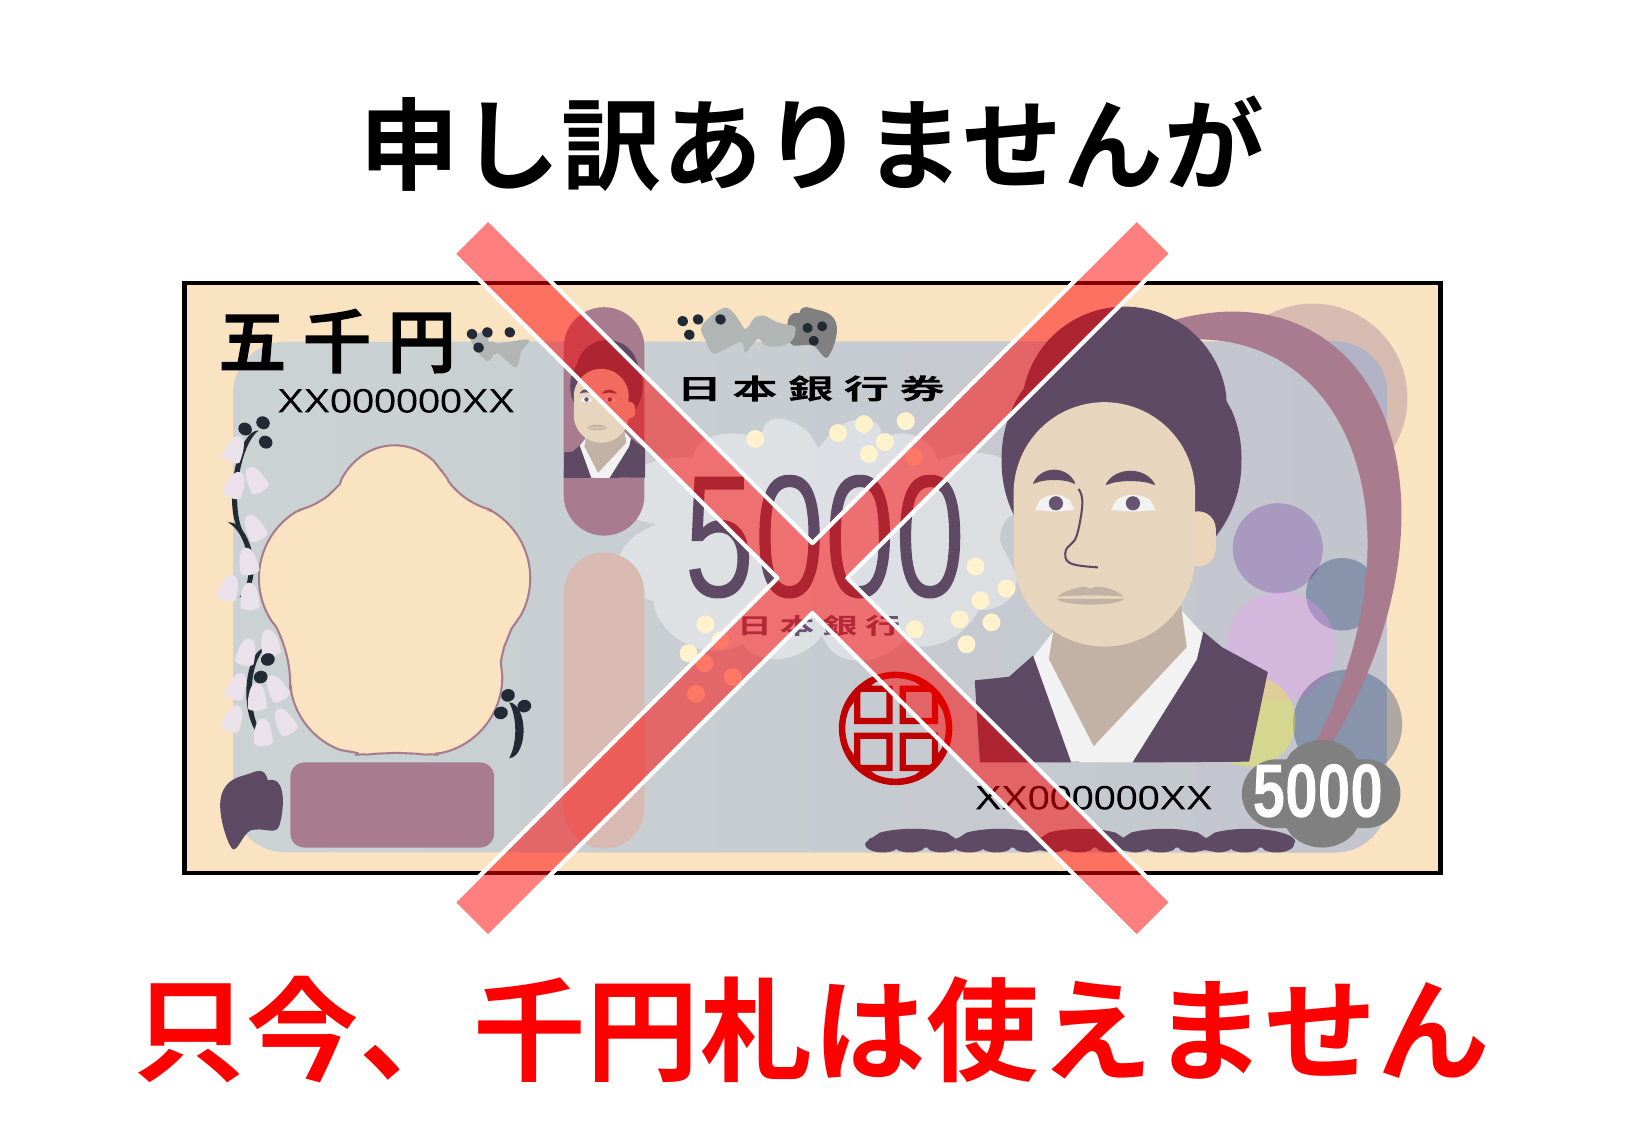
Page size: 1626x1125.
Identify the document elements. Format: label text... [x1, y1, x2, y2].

text_box [451, 882, 547, 940]
text_box 申し訳ありませんが [17, 75, 1608, 211]
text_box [184, 282, 1441, 874]
text_box 只今、千円札は使えません [17, 952, 1608, 1103]
text_box [1071, 216, 1174, 281]
text_box [1078, 882, 1174, 940]
text_box [451, 216, 554, 281]
